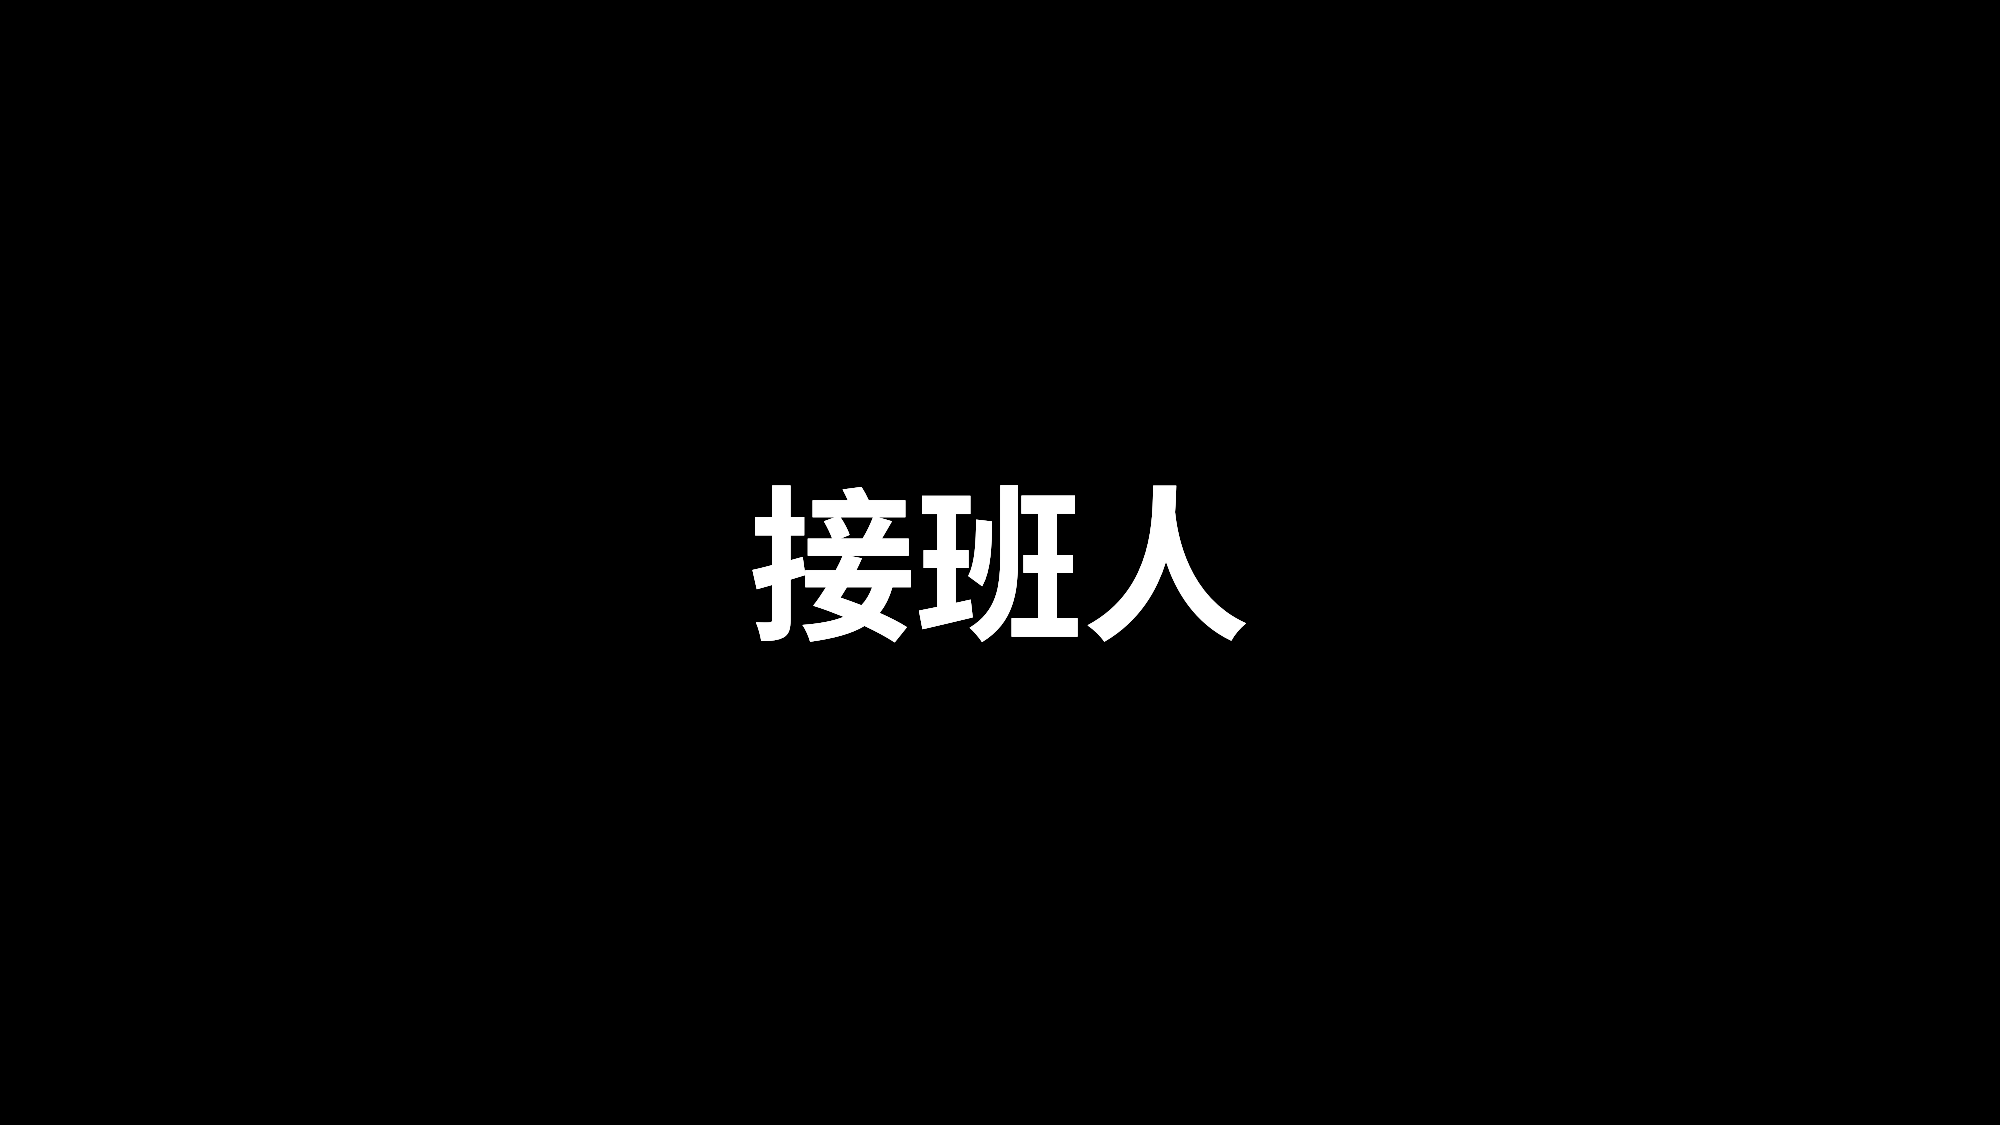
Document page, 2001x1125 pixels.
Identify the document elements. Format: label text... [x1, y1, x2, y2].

text_box 接班人 [541, 453, 1459, 669]
